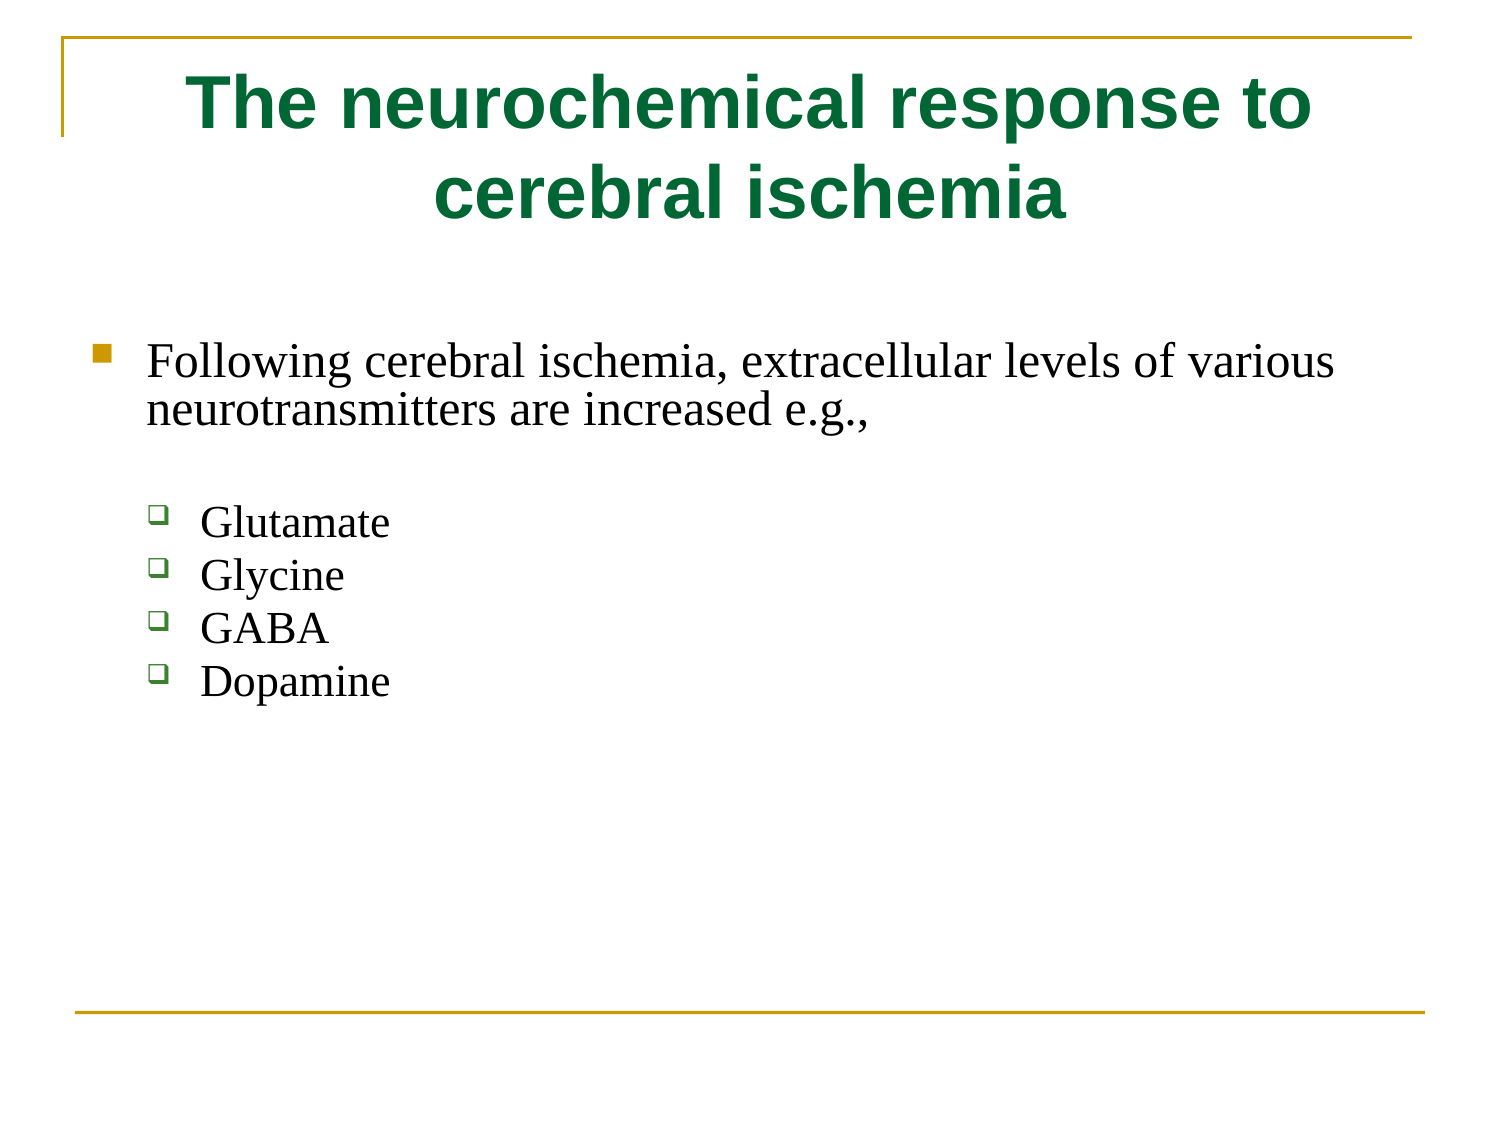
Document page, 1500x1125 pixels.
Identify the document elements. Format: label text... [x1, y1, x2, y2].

list Following cerebral ischemia, extracellular levels of various neurotransmitters are increased e.g., Glutamate Glycine GABA Dopamine [75, 331, 1425, 1075]
title The neurochemical response to cerebral ischemia [75, 45, 1425, 233]
